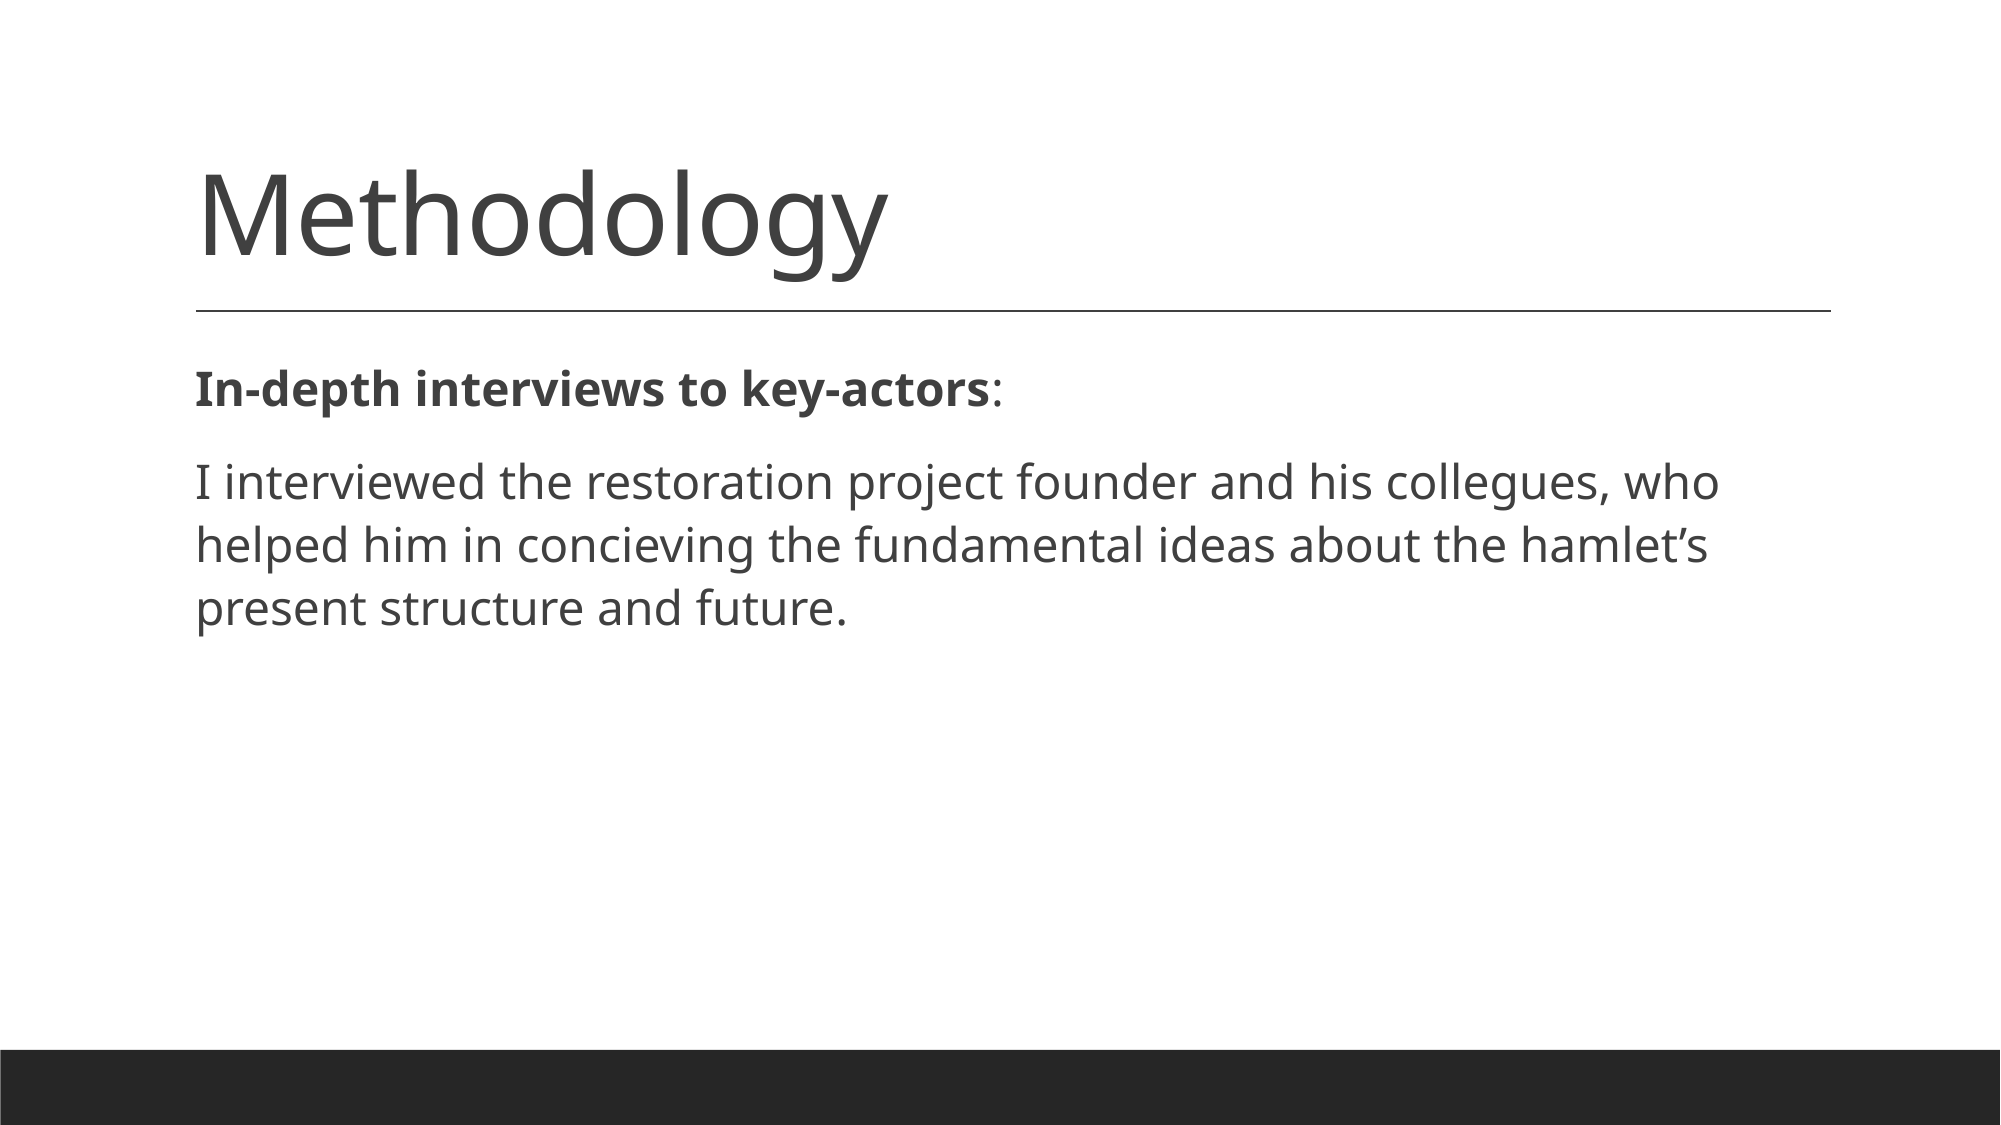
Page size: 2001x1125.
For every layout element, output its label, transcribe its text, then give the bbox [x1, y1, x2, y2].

title Methodology [180, 47, 1830, 285]
list In-depth interviews to key-actors: I interviewed the restoration project founder and his collegues, who helped him in concieving the fundamental ideas about the hamlet’s present structure and future. [180, 345, 1830, 963]
